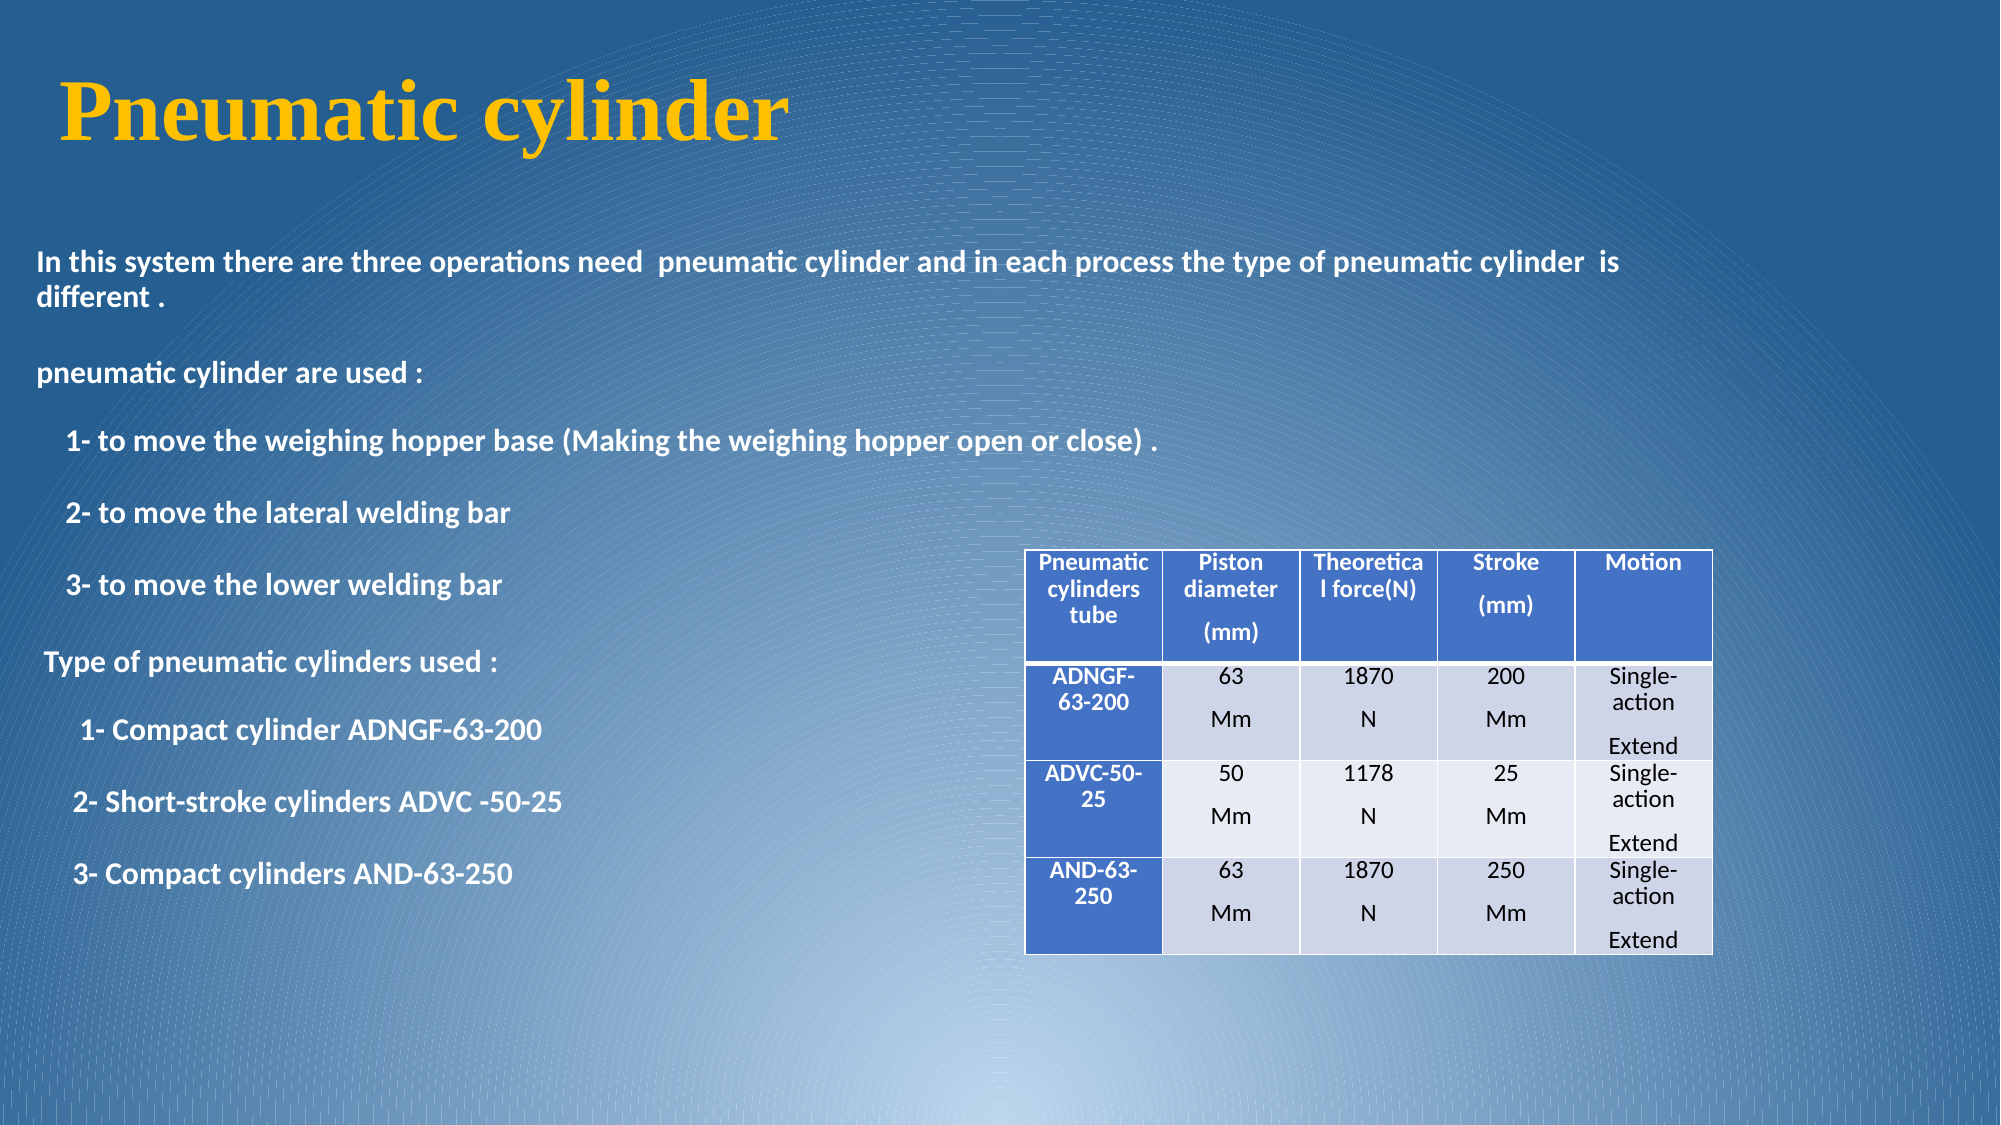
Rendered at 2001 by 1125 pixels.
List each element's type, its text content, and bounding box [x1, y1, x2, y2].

title Pneumatic cylinder [21, 55, 1747, 238]
table_cell Single-action Extend [1576, 761, 1712, 857]
table_header Stroke (mm) [1438, 551, 1574, 661]
table_cell 1178 N [1301, 761, 1437, 857]
table_header Theoretical force(N) [1301, 551, 1437, 661]
table_cell ADNGF-63-200 [1026, 666, 1162, 760]
table_cell Single-action Extend [1576, 858, 1712, 954]
table_cell 200 Mm [1438, 666, 1574, 760]
table_cell Single-action Extend [1576, 666, 1712, 760]
table_header Pneumatic cylinders tube [1026, 551, 1162, 661]
table_cell 50 Mm [1163, 761, 1299, 857]
table_cell 63 Mm [1163, 858, 1299, 954]
table_cell 1870 N [1301, 666, 1437, 760]
table_cell AND-63-250 [1026, 858, 1162, 954]
table_cell 25 Mm [1438, 761, 1574, 857]
table_cell ADVC-50-25 [1026, 761, 1162, 857]
list In this system there are three operations need pneumatic cylinder and in each process the type of pneumatic cylinder is different . pneumatic cylinder are used : 1- to move the weighing hopper base (Making the weighing hopper open or close) . 2- to move the lateral welding bar 3- to move the lower welding bar Type of pneumatic cylinders used : 1- Compact cylinder ADNGF-63-200 2- Short-stroke cylinders ADVC -50-25 3- Compact cylinders AND-63-250 [21, 238, 1747, 1061]
table_cell 63 Mm [1163, 666, 1299, 760]
table_cell 1870 N [1301, 858, 1437, 954]
table_header Motion [1576, 551, 1712, 661]
table_cell 250 Mm [1438, 858, 1574, 954]
table_header Piston diameter (mm) [1163, 551, 1299, 661]
